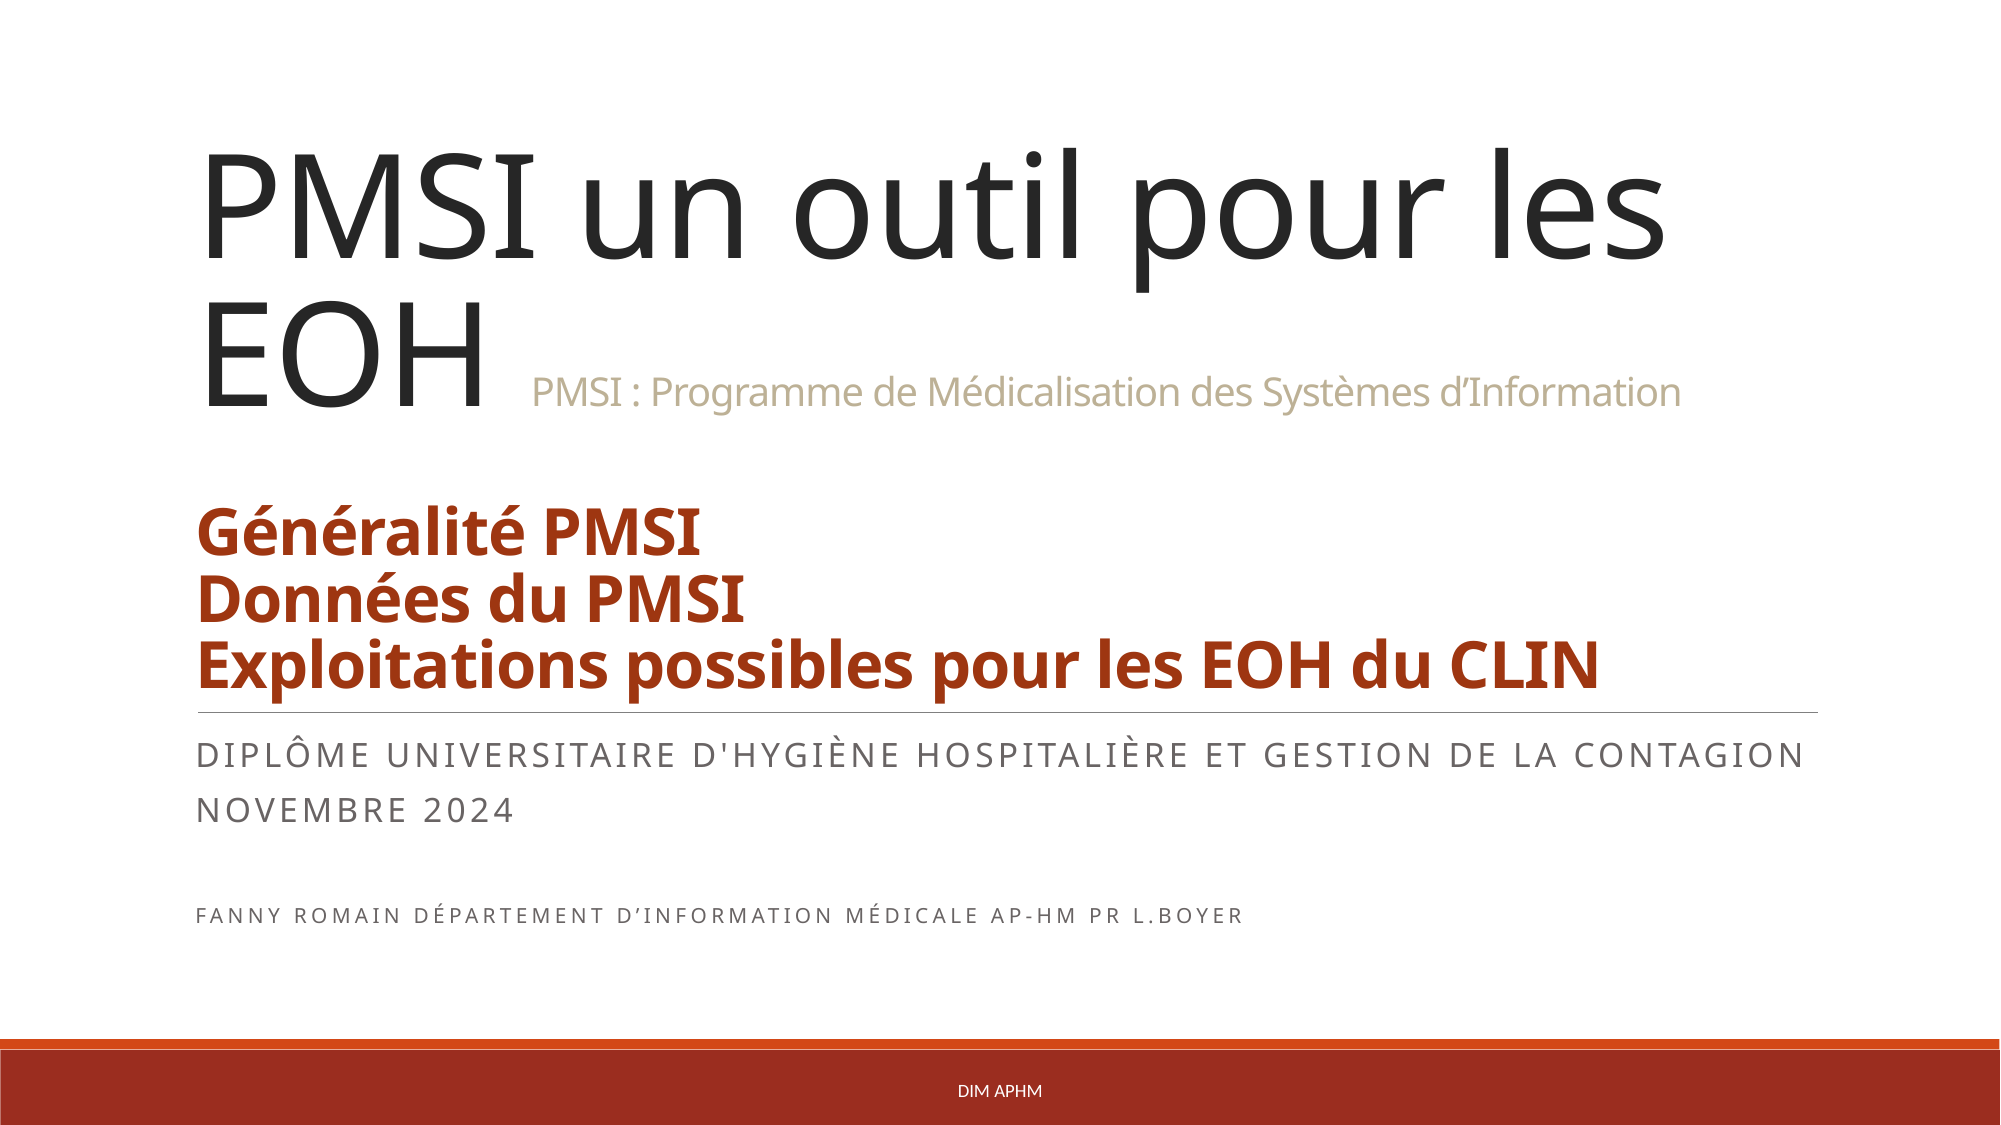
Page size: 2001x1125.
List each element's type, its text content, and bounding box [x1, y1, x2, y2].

title PMSI un outil pour les EOH PMSI : Programme de Médicalisation des Systèmes d’Information Généralité PMSI Données du PMSI Exploitations possibles pour les EOH du CLIN [180, 124, 1830, 710]
subtitle Diplôme Universitaire d'Hygiène Hospitalière et Gestion de la Contagion Novembre 2024 Fanny Romain Département d’Information Médicale AP-HM Pr L.Boyer [180, 730, 1831, 972]
footer Dim APHM [604, 1059, 1396, 1120]
